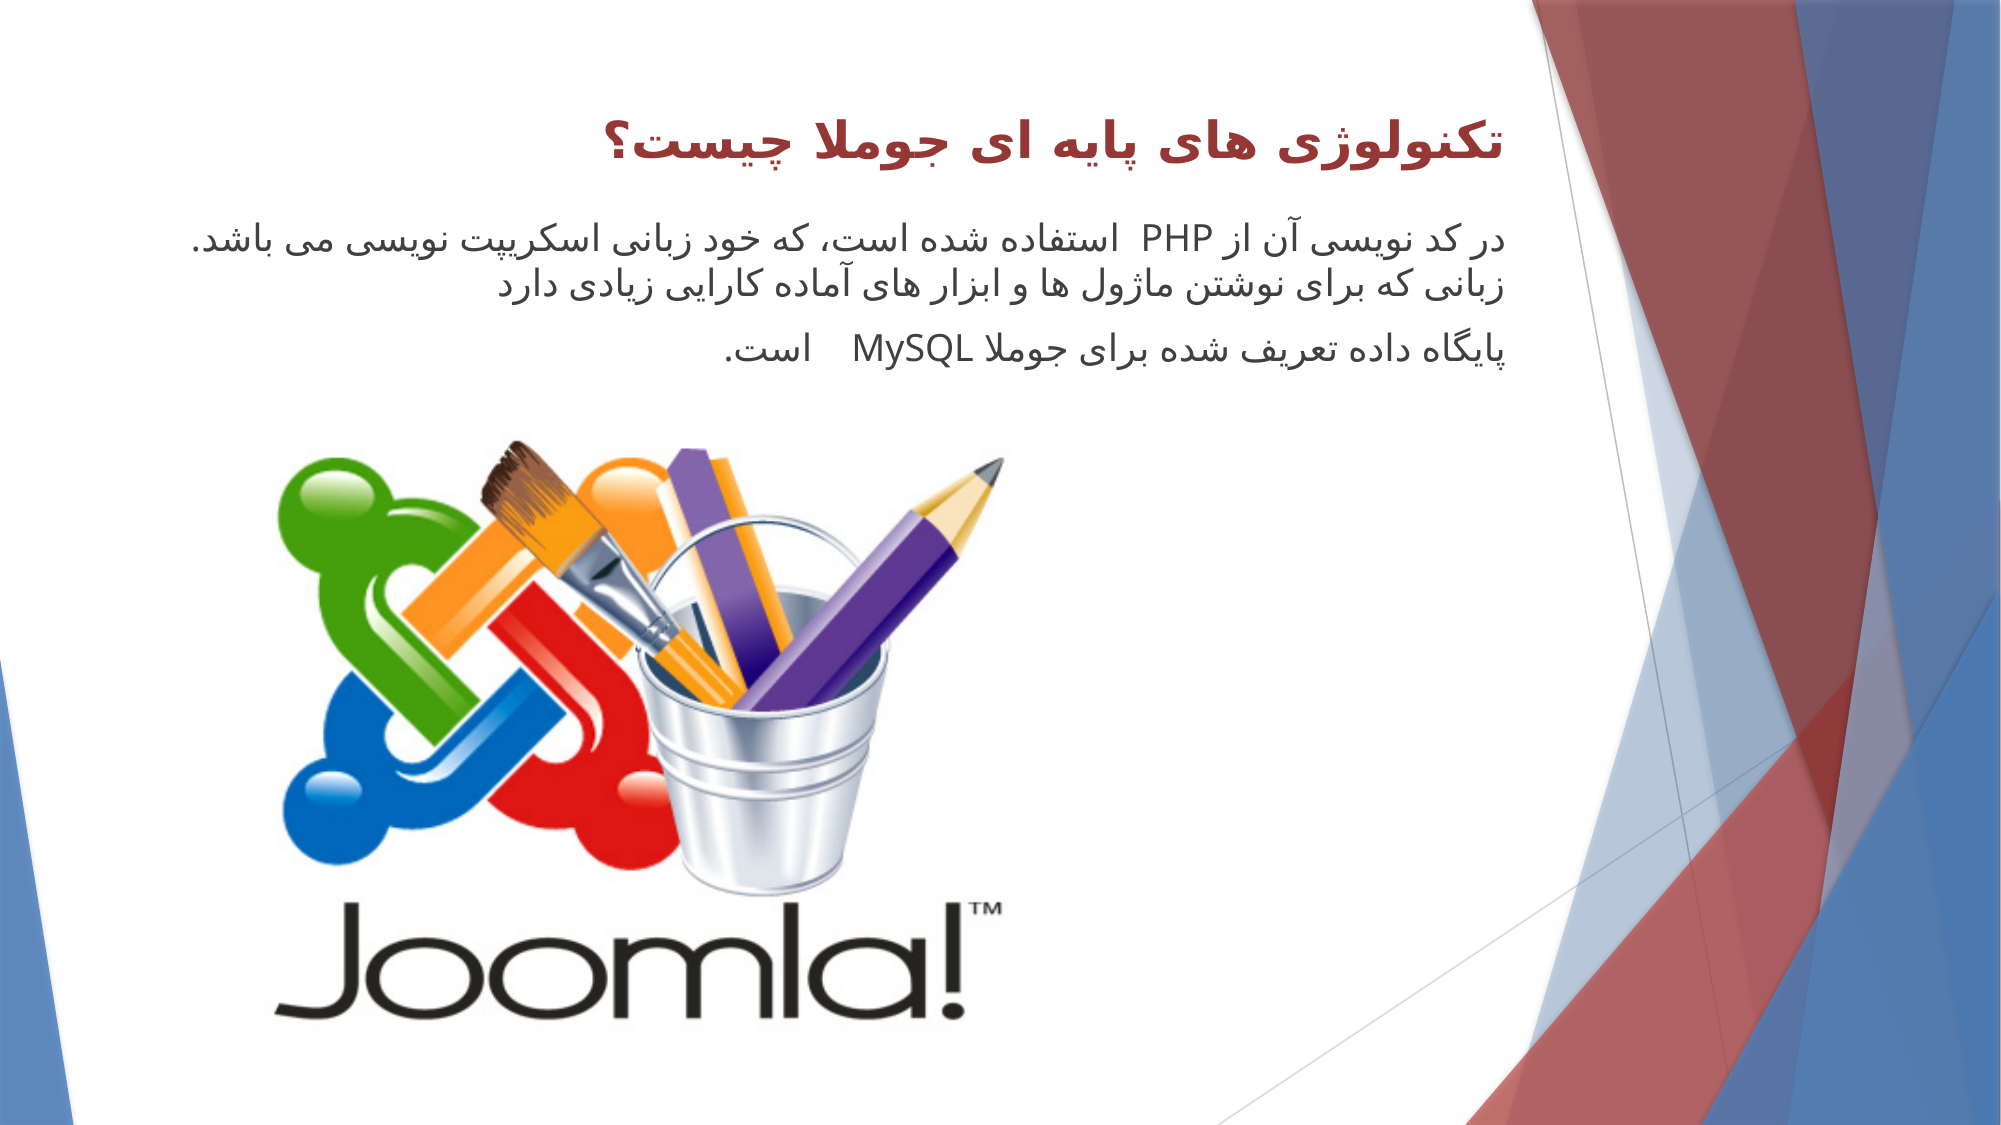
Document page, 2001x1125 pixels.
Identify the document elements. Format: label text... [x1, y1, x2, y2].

title تکنولوژی های پایه ای جوملا چیست؟ [111, 99, 1522, 205]
list در کد نویسی آن از PHP استفاده شده است، که خود زبانی اسکریپت نویسی می باشد. زبانی که برای نوشتن ماژول ها و ابزار های آماده کارایی زیادی دارد پایگاه داده تعریف شده برای جوملا MySQL است. [111, 205, 1522, 992]
picture [262, 433, 1011, 1040]
